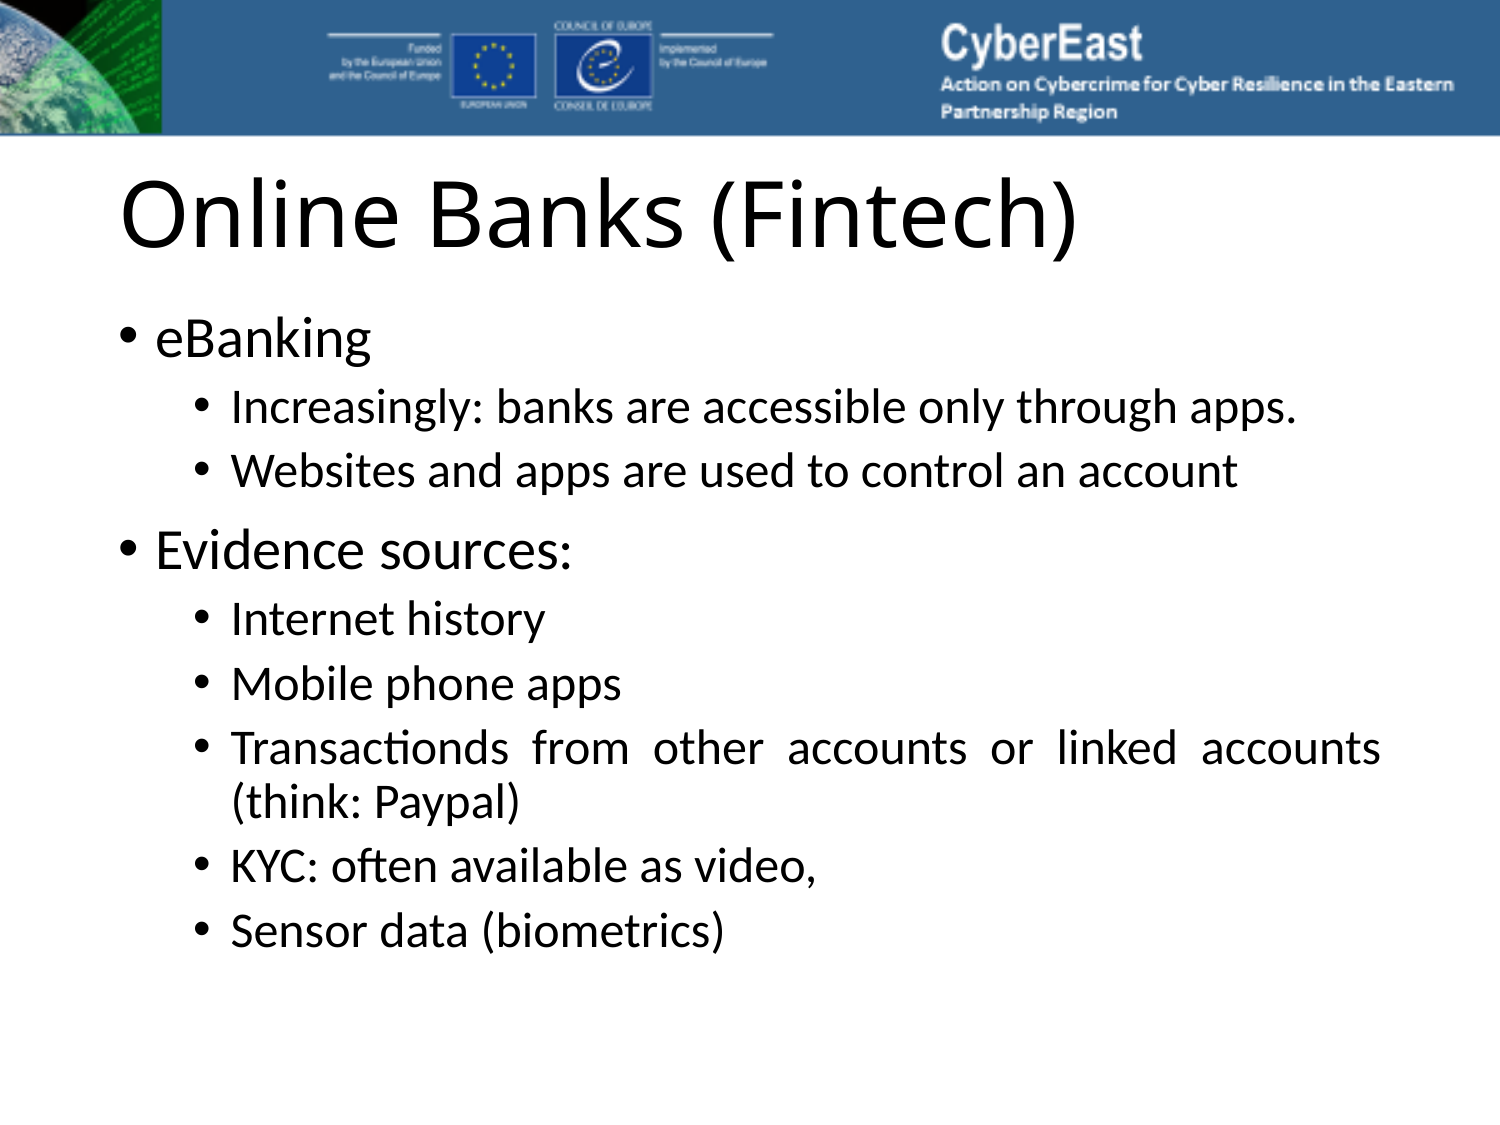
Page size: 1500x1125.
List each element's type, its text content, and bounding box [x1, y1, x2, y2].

picture [0, 0, 1500, 1125]
list eBanking Increasingly: banks are accessible only through apps. Websites and apps are used to control an account Evidence sources: Internet history Mobile phone apps Transactionds from other accounts or linked accounts (think: Paypal) KYC: often available as video, Sensor data (biometrics) [103, 299, 1397, 1014]
title Online Banks (Fintech) [103, 59, 1397, 278]
